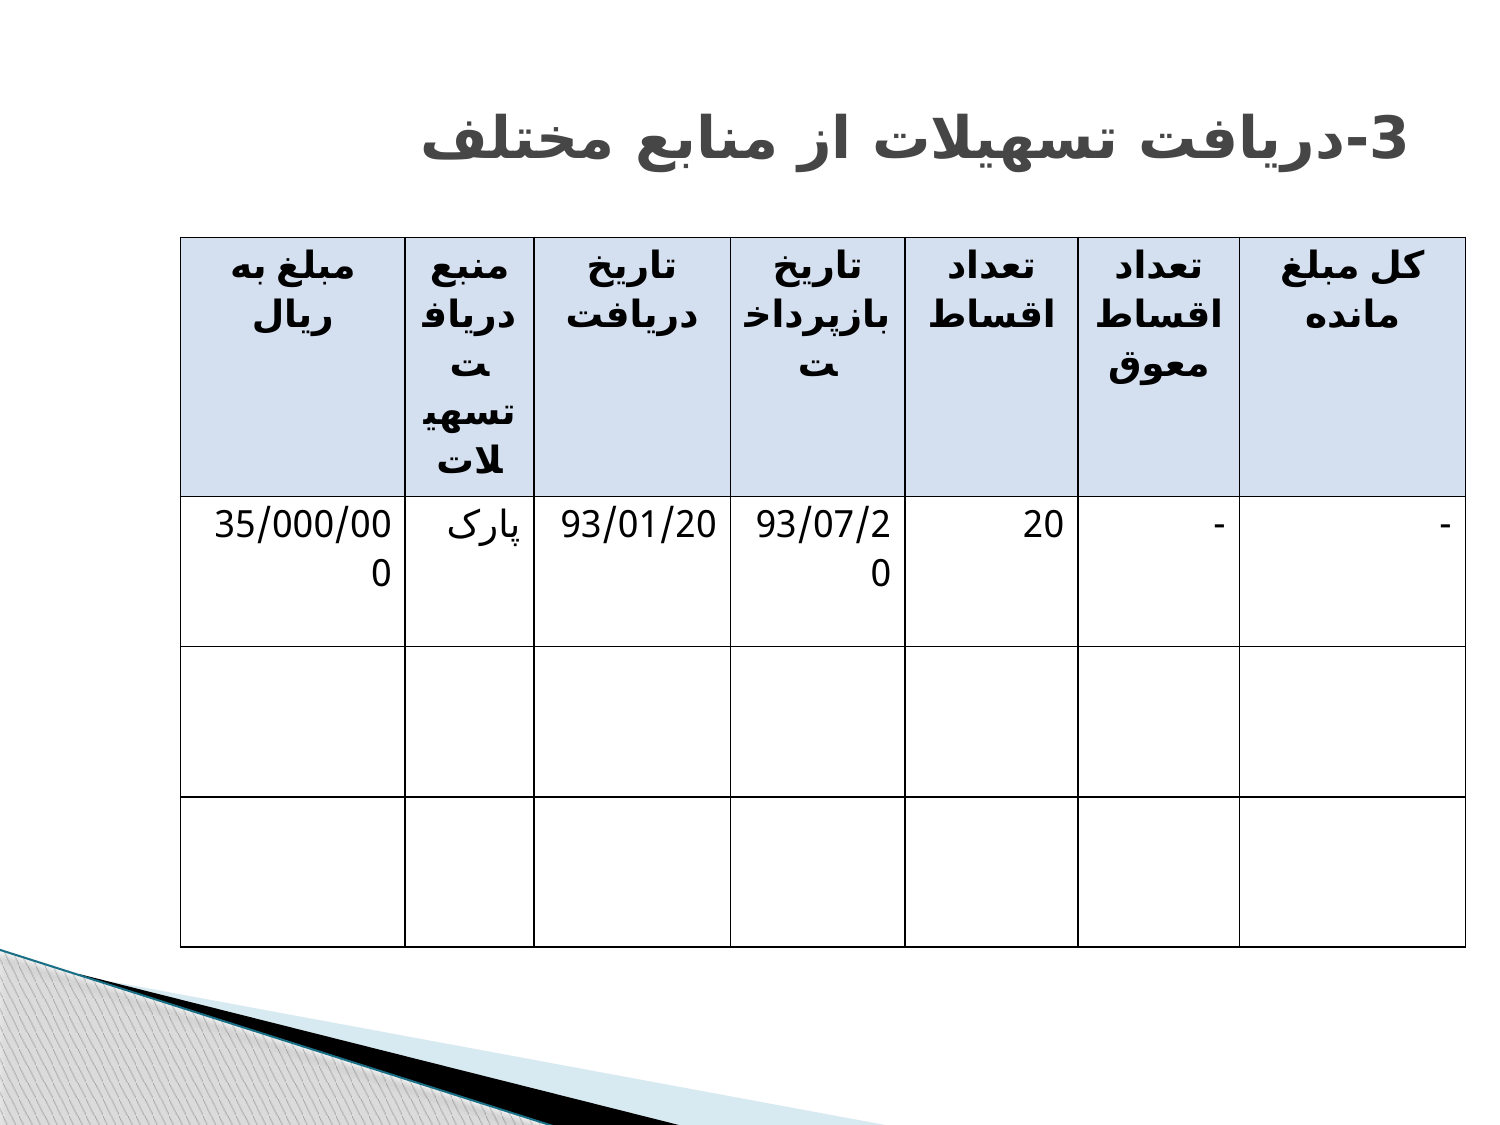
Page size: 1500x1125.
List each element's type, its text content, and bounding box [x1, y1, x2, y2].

table_cell [181, 798, 404, 946]
table_cell [1240, 798, 1465, 946]
table_cell [731, 647, 904, 796]
table_cell [906, 647, 1077, 796]
table_cell 20 [906, 497, 1077, 646]
table_cell [535, 798, 730, 946]
table_header تعداد اقساط [906, 238, 1077, 496]
table_cell پارک [406, 497, 533, 646]
table_cell [1079, 798, 1239, 946]
table_header کل مبلغ مانده [1240, 238, 1465, 496]
table_cell - [1079, 497, 1239, 646]
table_cell [1240, 647, 1465, 796]
table_cell [181, 647, 404, 796]
table_cell [406, 647, 533, 796]
table_cell [406, 798, 533, 946]
title 3-دریافت تسهیلات از منابع مختلف [75, 45, 1425, 233]
table_cell [906, 798, 1077, 946]
table_header منبع دریافت تسهیلات [406, 238, 533, 496]
table_cell - [1240, 497, 1465, 646]
table_cell 93/01/20 [535, 497, 730, 646]
table_header تعداد اقساط معوق [1079, 238, 1239, 496]
table_cell 93/07/20 [731, 497, 904, 646]
table_cell [731, 798, 904, 946]
table_cell [1079, 647, 1239, 796]
table_cell [535, 647, 730, 796]
table_header تاریخ دریافت [535, 238, 730, 496]
table_header مبلغ به ریال [181, 238, 404, 496]
table_cell 35/000/000 [181, 497, 404, 646]
table_header تاریخ بازپرداخت [731, 238, 904, 496]
